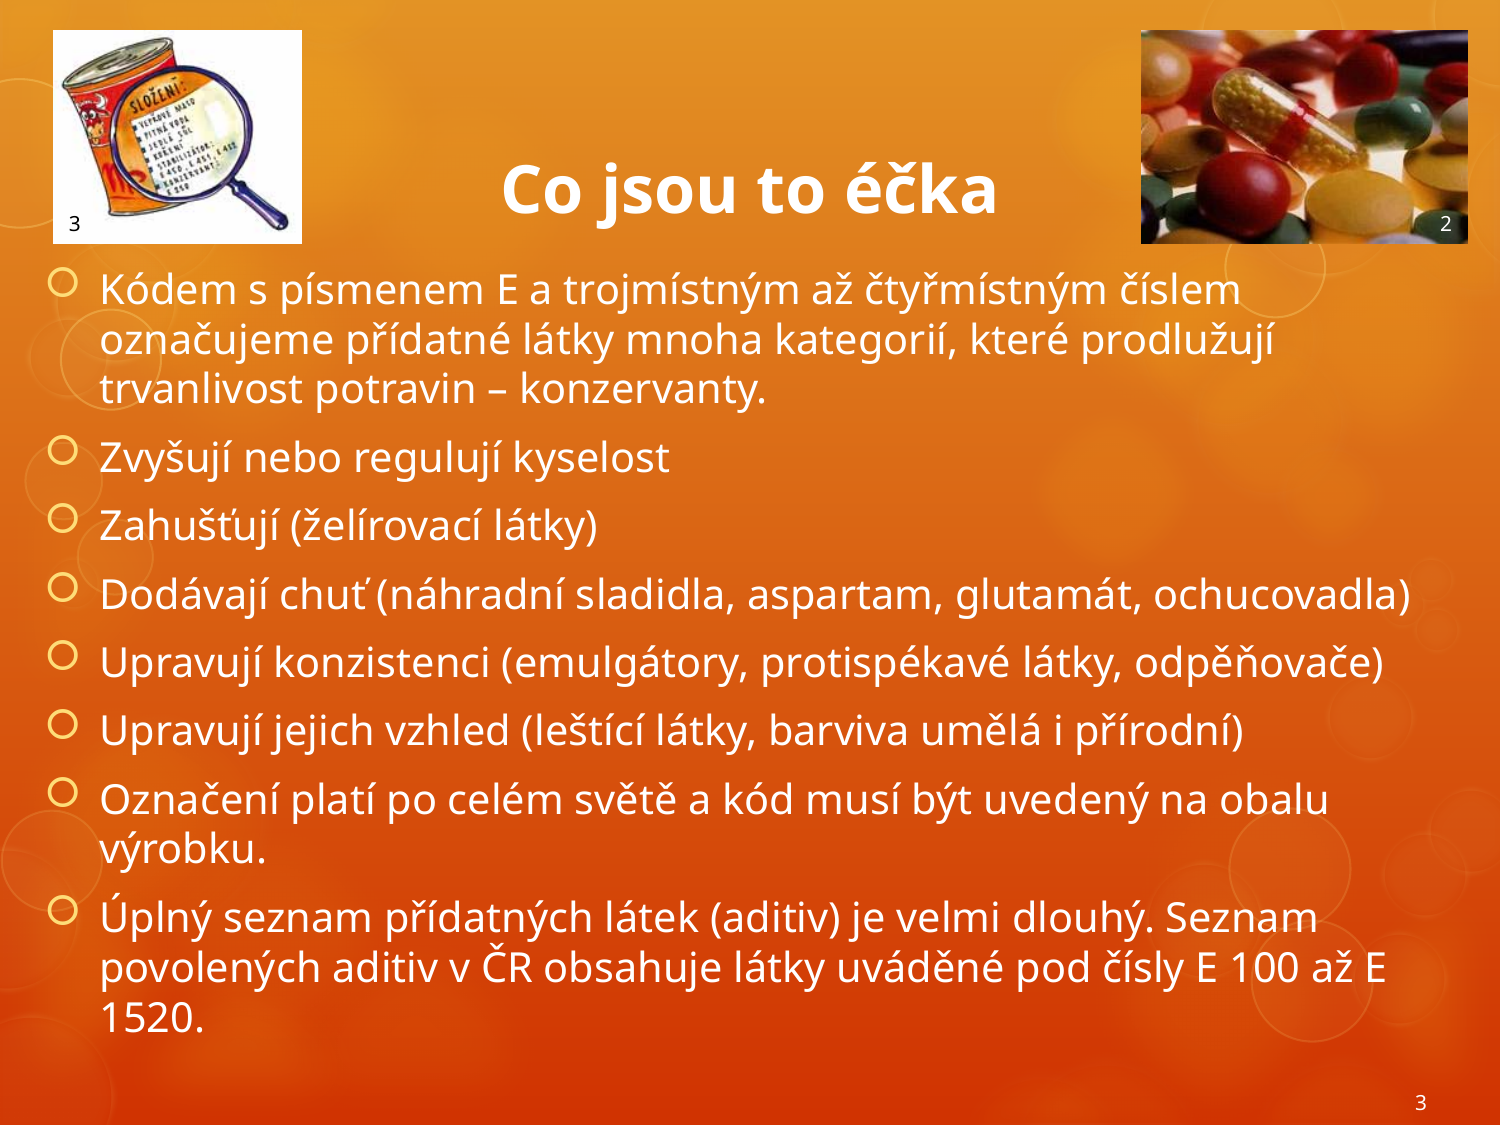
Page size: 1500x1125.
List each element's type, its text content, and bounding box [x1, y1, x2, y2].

picture [52, 30, 302, 245]
list Kódem s písmenem E a trojmístným až čtyřmístným číslem označujeme přídatné látky mnoha kategorií, které prodlužují trvanlivost potravin – konzervanty. Zvyšují nebo regulují kyselost Zahušťují (želírovací látky) Dodávají chuť (náhradní sladidla, aspartam, glutamát, ochucovadla) Upravují konzistenci (emulgátory, protispékavé látky, odpěňovače) Upravují jejich vzhled (leštící látky, barviva umělá i přírodní) Označení platí po celém světě a kód musí být uvedený na obalu výrobku. Úplný seznam přídatných látek (aditiv) je velmi dlouhý. Seznam povolených aditiv v ČR obsahuje látky uváděné pod čísly E 100 až E 1520. [29, 255, 1447, 1094]
title Co jsou to éčka [165, 110, 1335, 255]
slide_number 3 [1400, 1065, 1500, 1125]
picture [1140, 30, 1469, 244]
